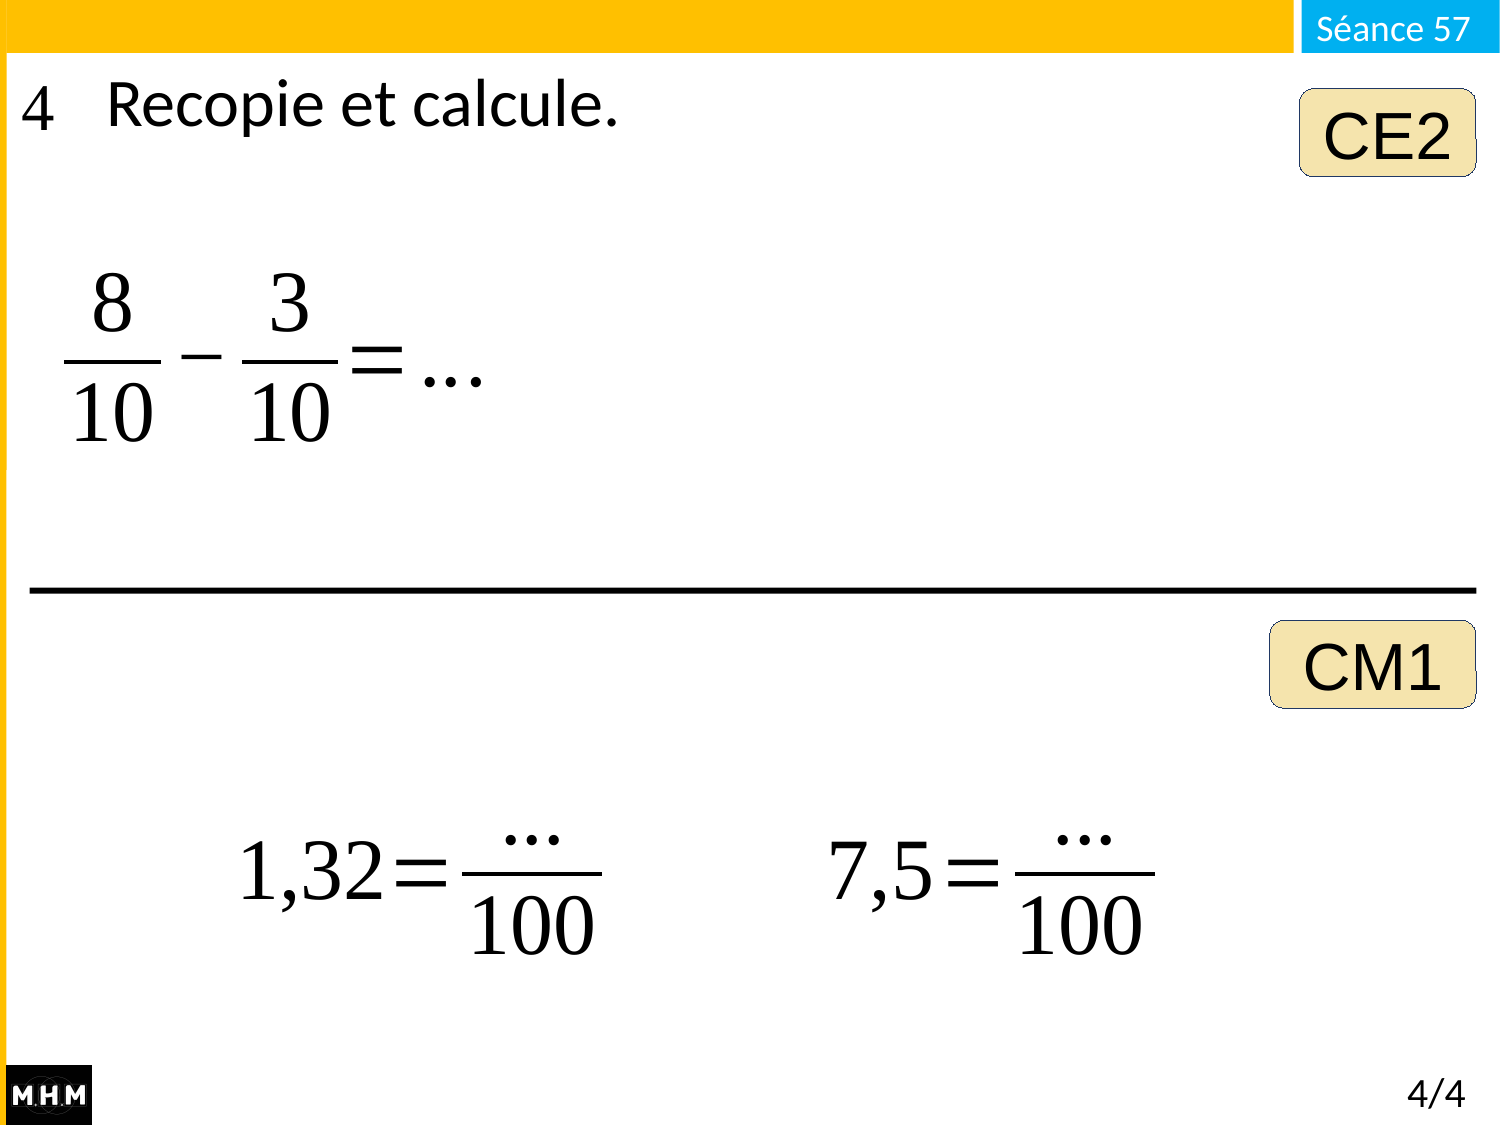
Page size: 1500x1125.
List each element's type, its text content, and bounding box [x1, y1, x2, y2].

text_box Recopie et calcule. [91, 60, 774, 149]
picture [6, 1065, 92, 1125]
text_box CM1 [1269, 620, 1477, 709]
list 4/4 [1373, 1064, 1500, 1125]
text_box CE2 [1299, 88, 1477, 177]
